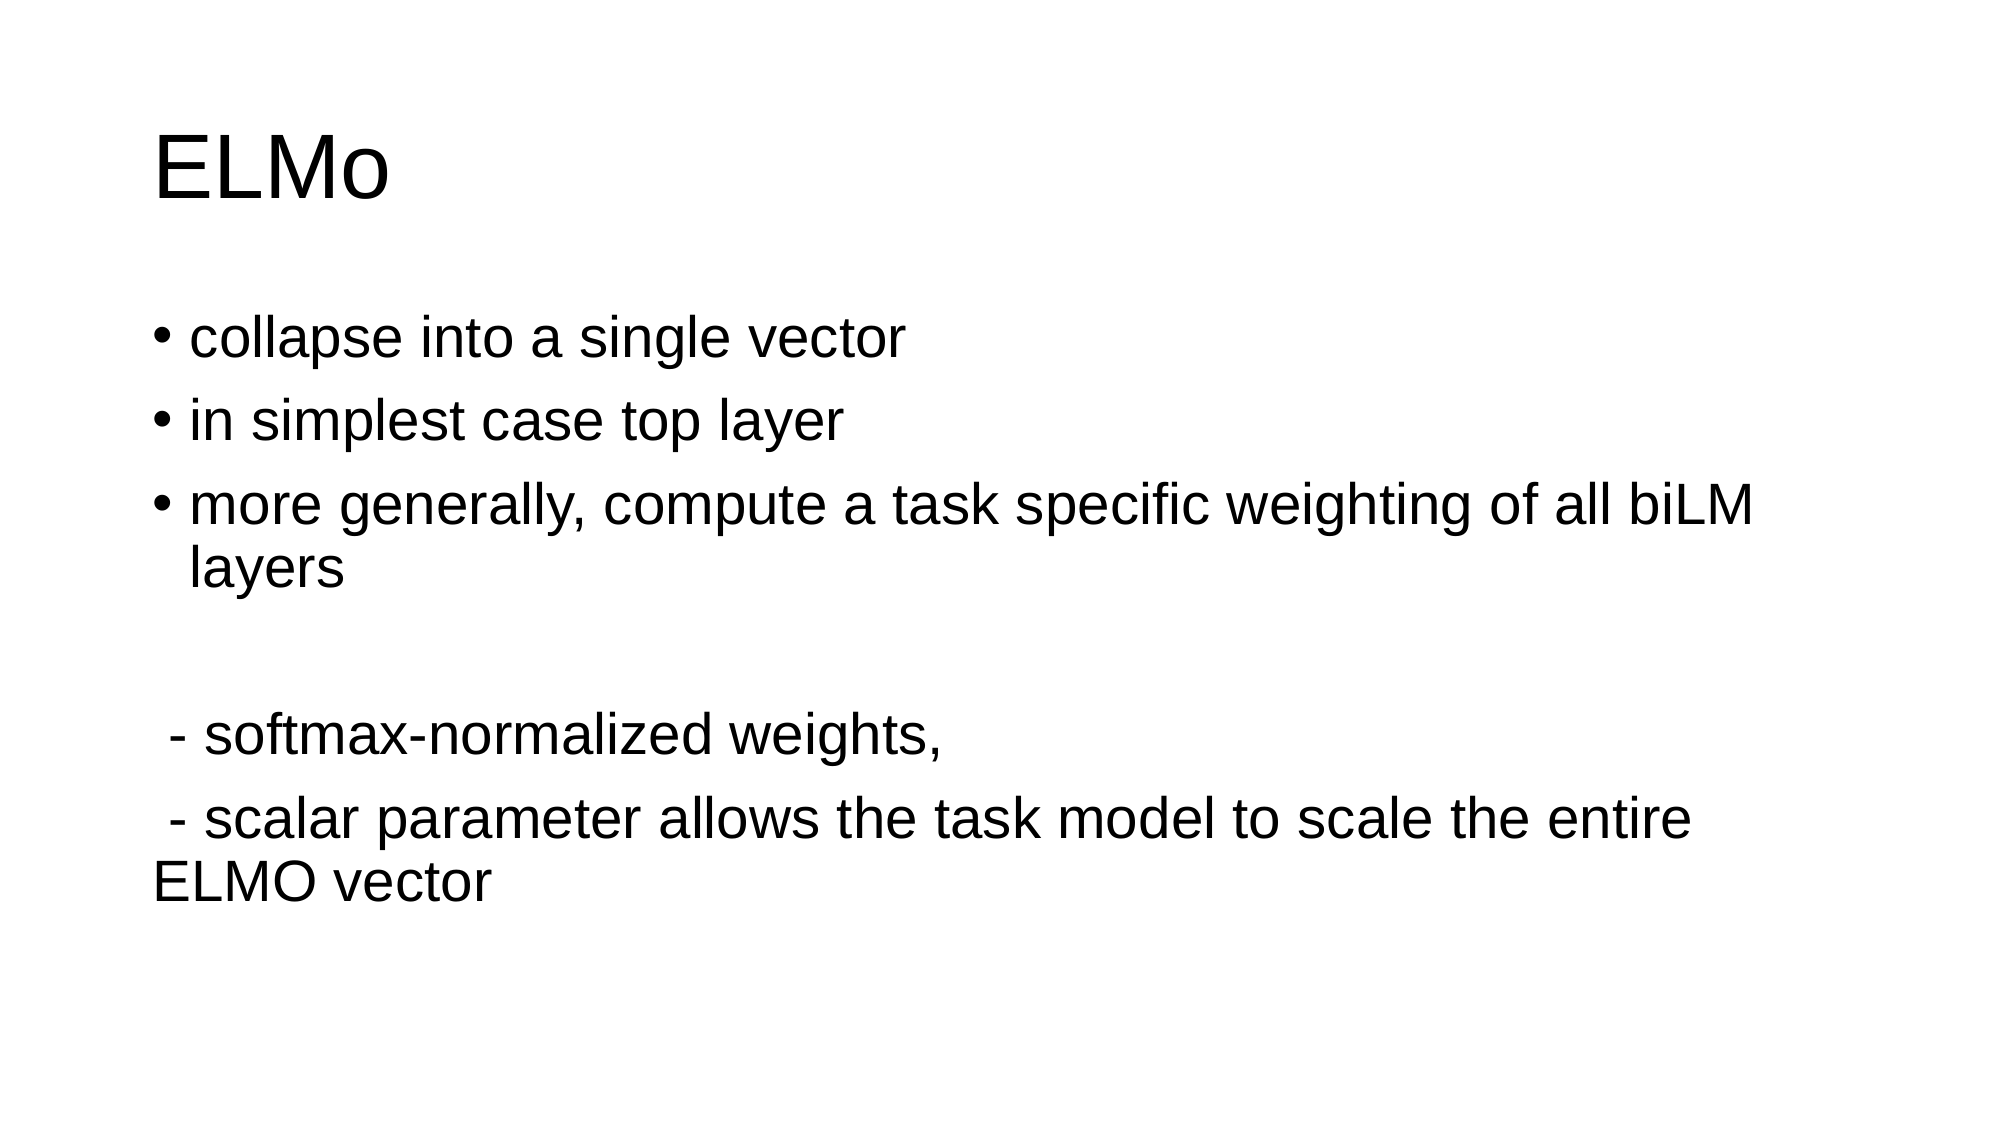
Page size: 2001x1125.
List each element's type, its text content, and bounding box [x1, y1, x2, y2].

title ELMo [137, 59, 1863, 278]
